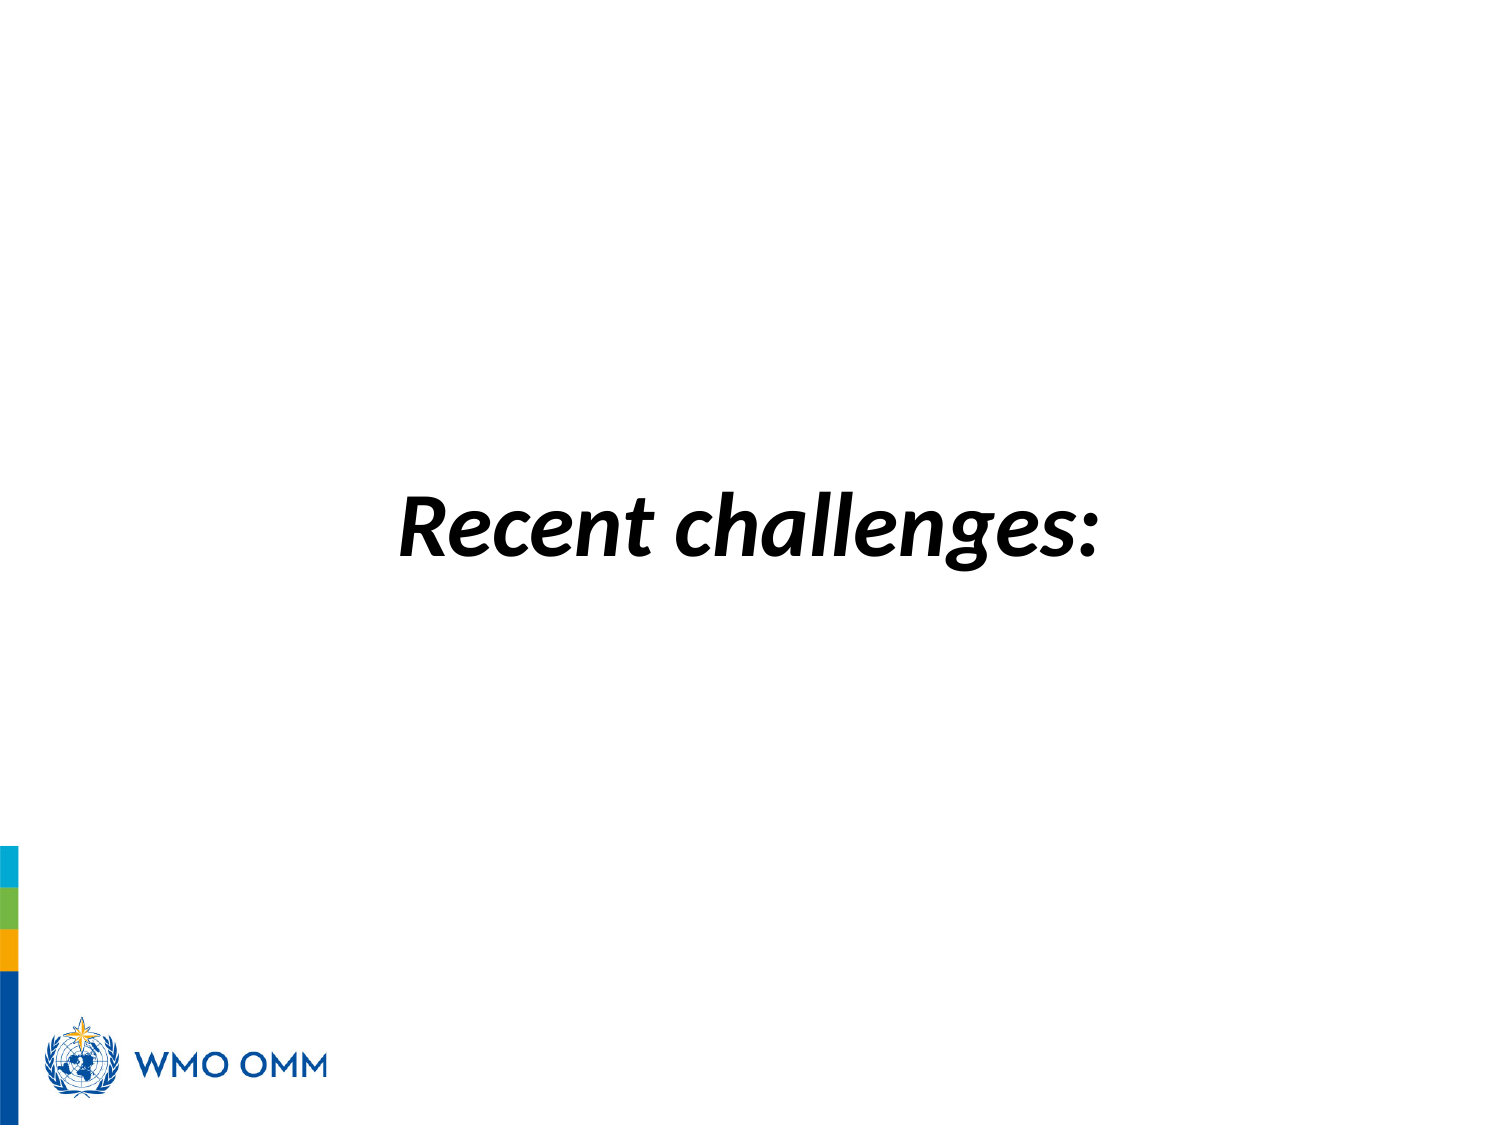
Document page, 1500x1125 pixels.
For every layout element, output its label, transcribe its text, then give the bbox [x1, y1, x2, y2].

title Recent challenges: [75, 426, 1425, 614]
picture [0, 845, 327, 1125]
